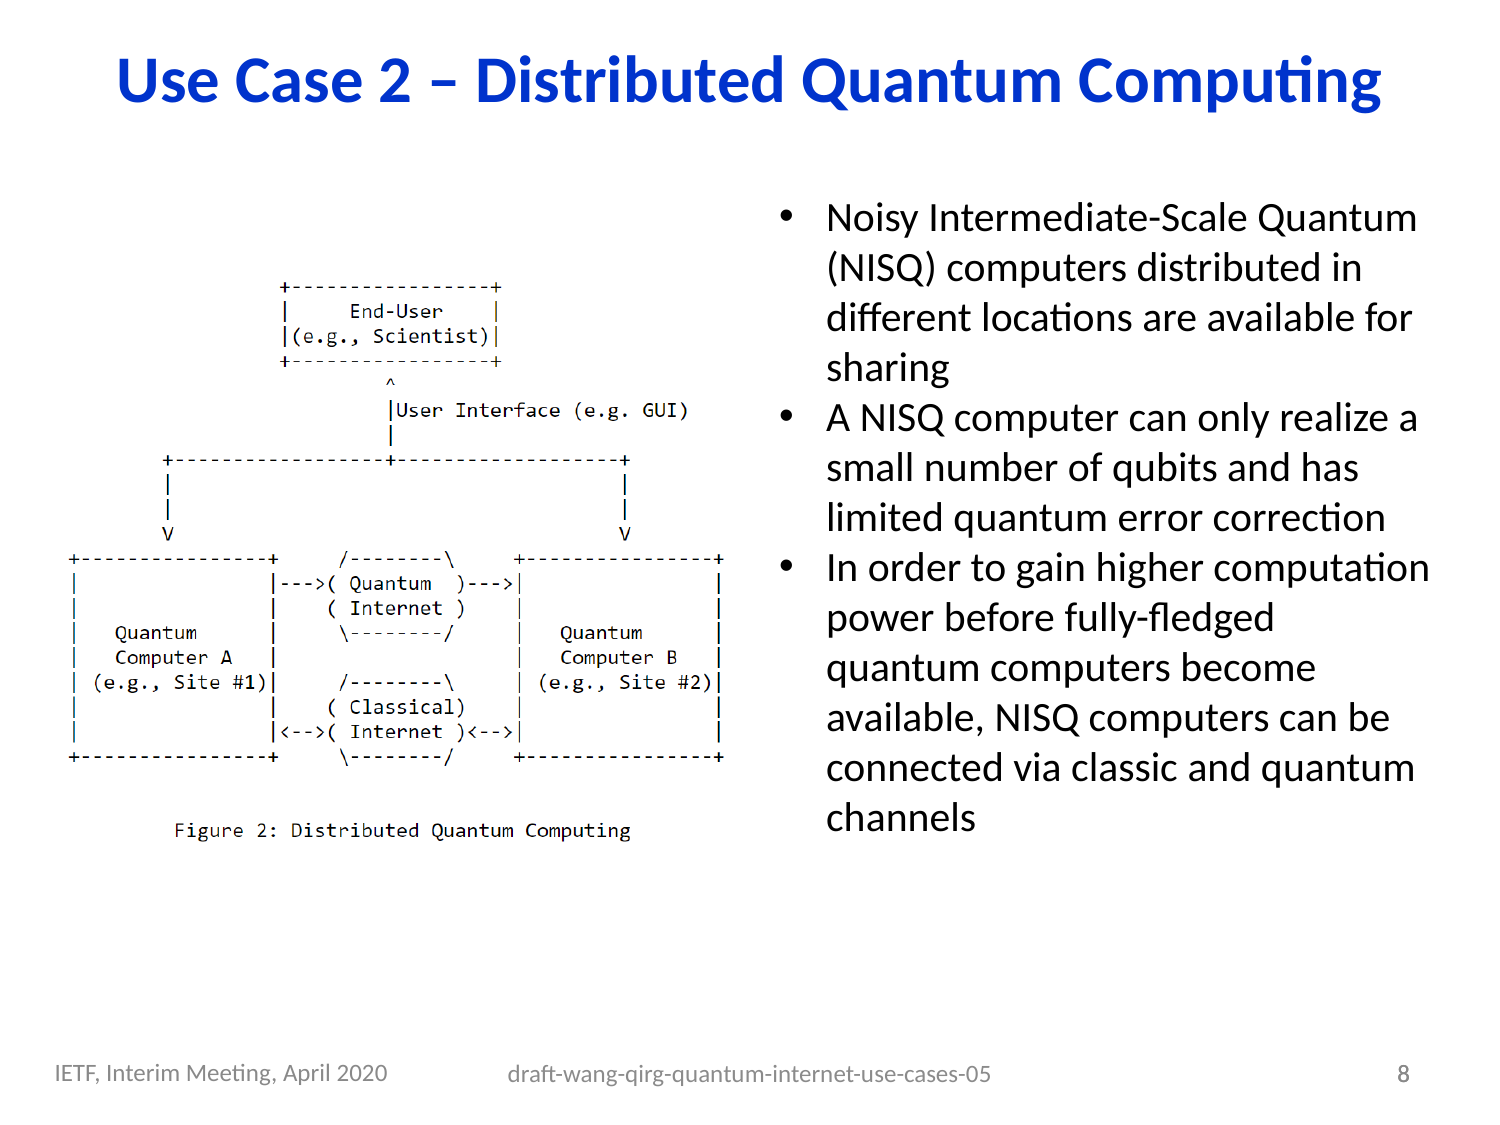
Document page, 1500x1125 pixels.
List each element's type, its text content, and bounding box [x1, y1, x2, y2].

footer draft-wang-qirg-quantum-internet-use-cases-05 [450, 1042, 1050, 1103]
text_box Noisy Intermediate-Scale Quantum (NISQ) computers distributed in different locations are available for sharing A NISQ computer can only realize a small number of qubits and has limited quantum error correction In order to gain higher computation power before fully-fledged quantum computers become available, NISQ computers can be connected via classic and quantum channels [764, 182, 1453, 848]
text_box IETF, Interim Meeting, April 2020 [39, 1041, 425, 1102]
picture [39, 275, 729, 848]
text_box Use Case 2 – Distributed Quantum Computing [0, 0, 1500, 152]
slide_number 8 [1074, 1042, 1425, 1103]
